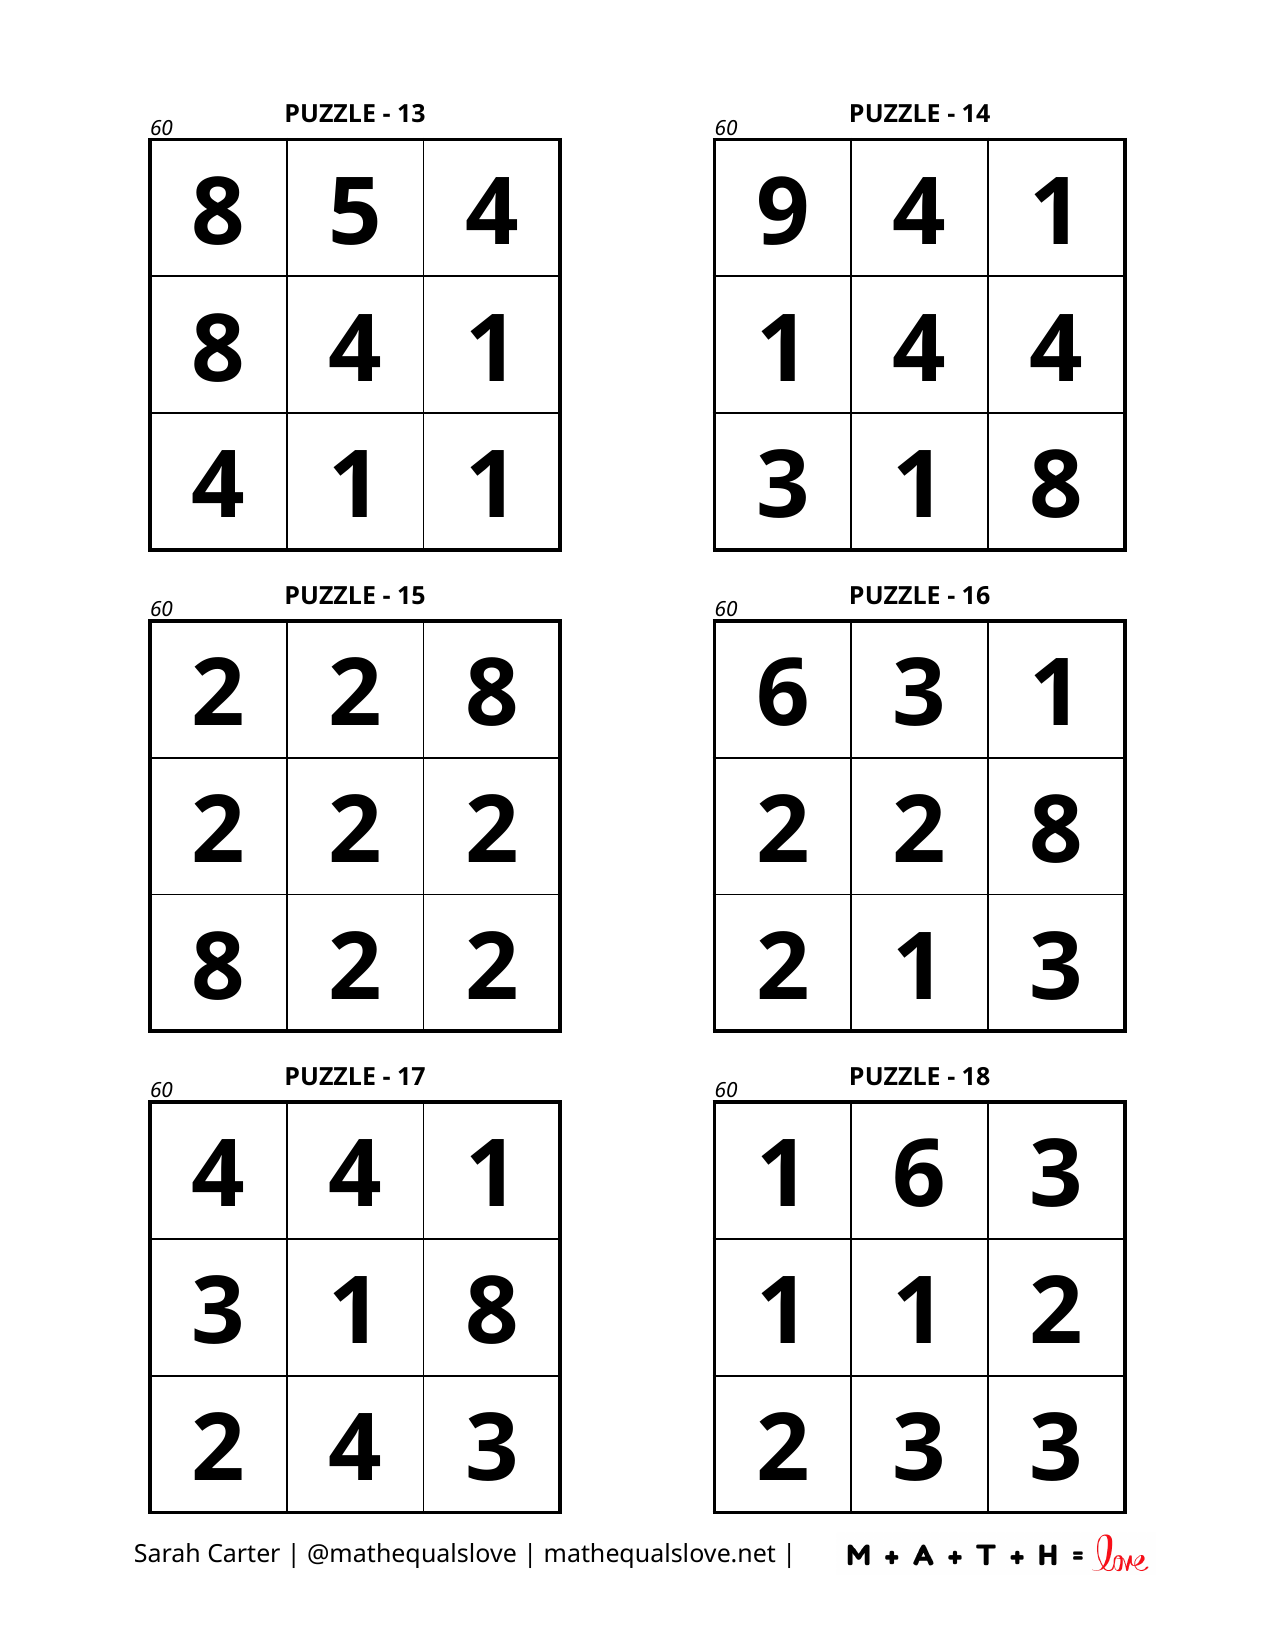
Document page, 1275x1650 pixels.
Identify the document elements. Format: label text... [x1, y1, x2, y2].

text_box 60 [149, 1077, 359, 1103]
table_cell 3 [989, 1377, 1123, 1511]
table_cell 1 [288, 1240, 423, 1375]
table_cell 1 [716, 1240, 850, 1375]
table_cell 2 [716, 759, 850, 894]
table_header 9 [716, 141, 850, 275]
table_header 6 [852, 1104, 987, 1238]
text_box 60 [714, 114, 923, 140]
table_cell 4 [852, 277, 987, 412]
table_header 3 [989, 1104, 1123, 1238]
table_cell 2 [716, 895, 850, 1029]
table_cell 1 [852, 414, 987, 548]
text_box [118, 1529, 1199, 1576]
text_box 60 [149, 114, 359, 140]
table_cell 2 [989, 1240, 1123, 1375]
table_header 1 [989, 623, 1123, 757]
table_cell 4 [989, 277, 1123, 412]
table_header 1 [716, 1104, 850, 1238]
table_cell 2 [288, 759, 423, 894]
table_header 2 [288, 623, 423, 757]
text_box PUZZLE - 15 [149, 579, 561, 610]
table_cell 8 [152, 277, 286, 412]
table_cell 2 [852, 759, 987, 894]
text_box 60 [714, 595, 923, 621]
table_header 6 [716, 623, 850, 757]
table_cell 8 [424, 1240, 558, 1375]
text_box PUZZLE - 18 [714, 1060, 1125, 1091]
table_cell 4 [288, 1377, 423, 1511]
text_box PUZZLE - 14 [714, 97, 1125, 128]
table_cell 1 [288, 414, 423, 548]
table_cell 3 [852, 1377, 987, 1511]
table_header 4 [288, 1104, 423, 1238]
text_box PUZZLE - 13 [149, 97, 561, 128]
table_header 1 [989, 141, 1123, 275]
table_cell 2 [716, 1377, 850, 1511]
table_cell 2 [152, 759, 286, 894]
table_header 4 [852, 141, 987, 275]
table_cell 3 [716, 414, 850, 548]
text_box 60 [149, 595, 359, 621]
table_header 8 [152, 141, 286, 275]
table_cell 3 [989, 895, 1123, 1029]
text_box PUZZLE - 16 [714, 579, 1125, 610]
table_cell 1 [852, 1240, 987, 1375]
table_cell 2 [424, 895, 558, 1029]
table_header 1 [424, 1104, 558, 1238]
table_cell 4 [152, 414, 286, 548]
table_cell 2 [288, 895, 423, 1029]
table_cell 2 [424, 759, 558, 894]
table_header 4 [152, 1104, 286, 1238]
table_header 2 [152, 623, 286, 757]
table_cell 1 [852, 895, 987, 1029]
table_cell 8 [152, 895, 286, 1029]
table_header 3 [852, 623, 987, 757]
table_cell 1 [424, 277, 558, 412]
table_cell 1 [716, 277, 850, 412]
table_cell 8 [989, 414, 1123, 548]
text_box PUZZLE - 17 [149, 1060, 561, 1091]
table_header 8 [424, 623, 558, 757]
table_cell 8 [989, 759, 1123, 894]
text_box 60 [714, 1077, 923, 1103]
table_cell 4 [288, 277, 423, 412]
table_header 5 [288, 141, 423, 275]
table_cell 2 [152, 1377, 286, 1511]
table_cell 1 [424, 414, 558, 548]
table_cell 3 [424, 1377, 558, 1511]
table_header 4 [424, 141, 558, 275]
table_cell 3 [152, 1240, 286, 1375]
